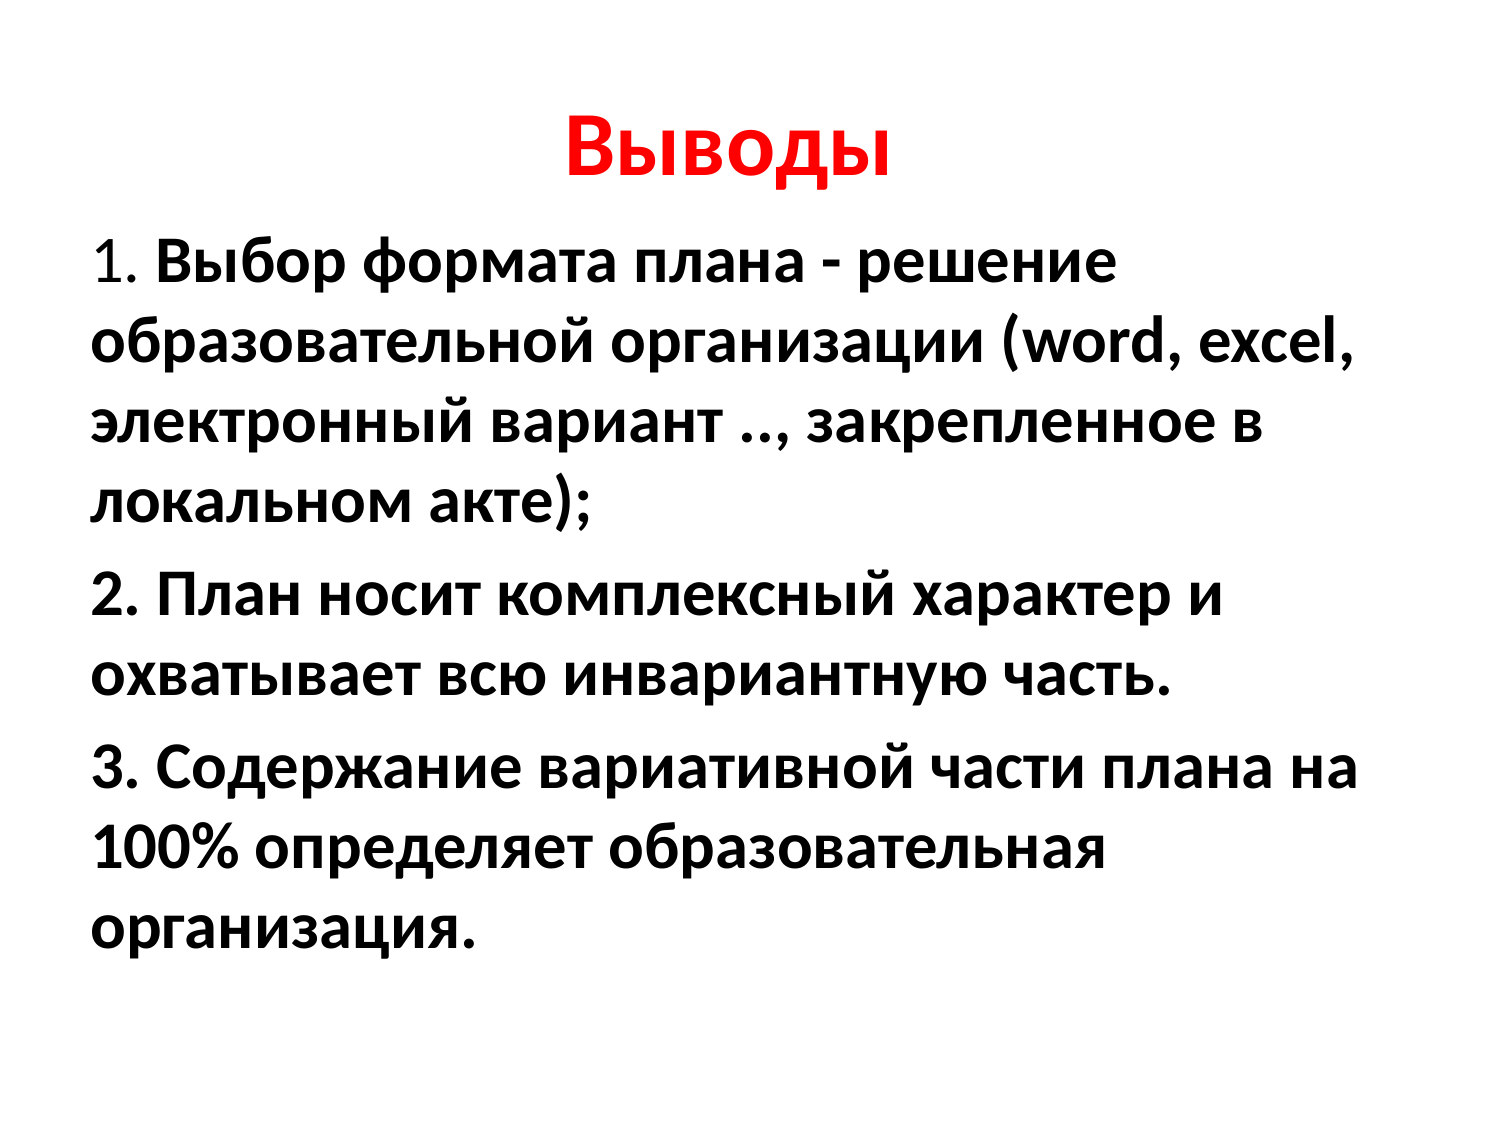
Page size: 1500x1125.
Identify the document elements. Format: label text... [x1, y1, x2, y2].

list 1. Выбор формата плана - решение образовательной организации (word, excel, электронный вариант .., закрепленное в локальном акте); 2. План носит комплексный характер и охватывает всю инвариантную часть. 3. Содержание вариативной части плана на 100% определяет образовательная организация. [75, 208, 1425, 1071]
title Выводы [75, 45, 1425, 208]
